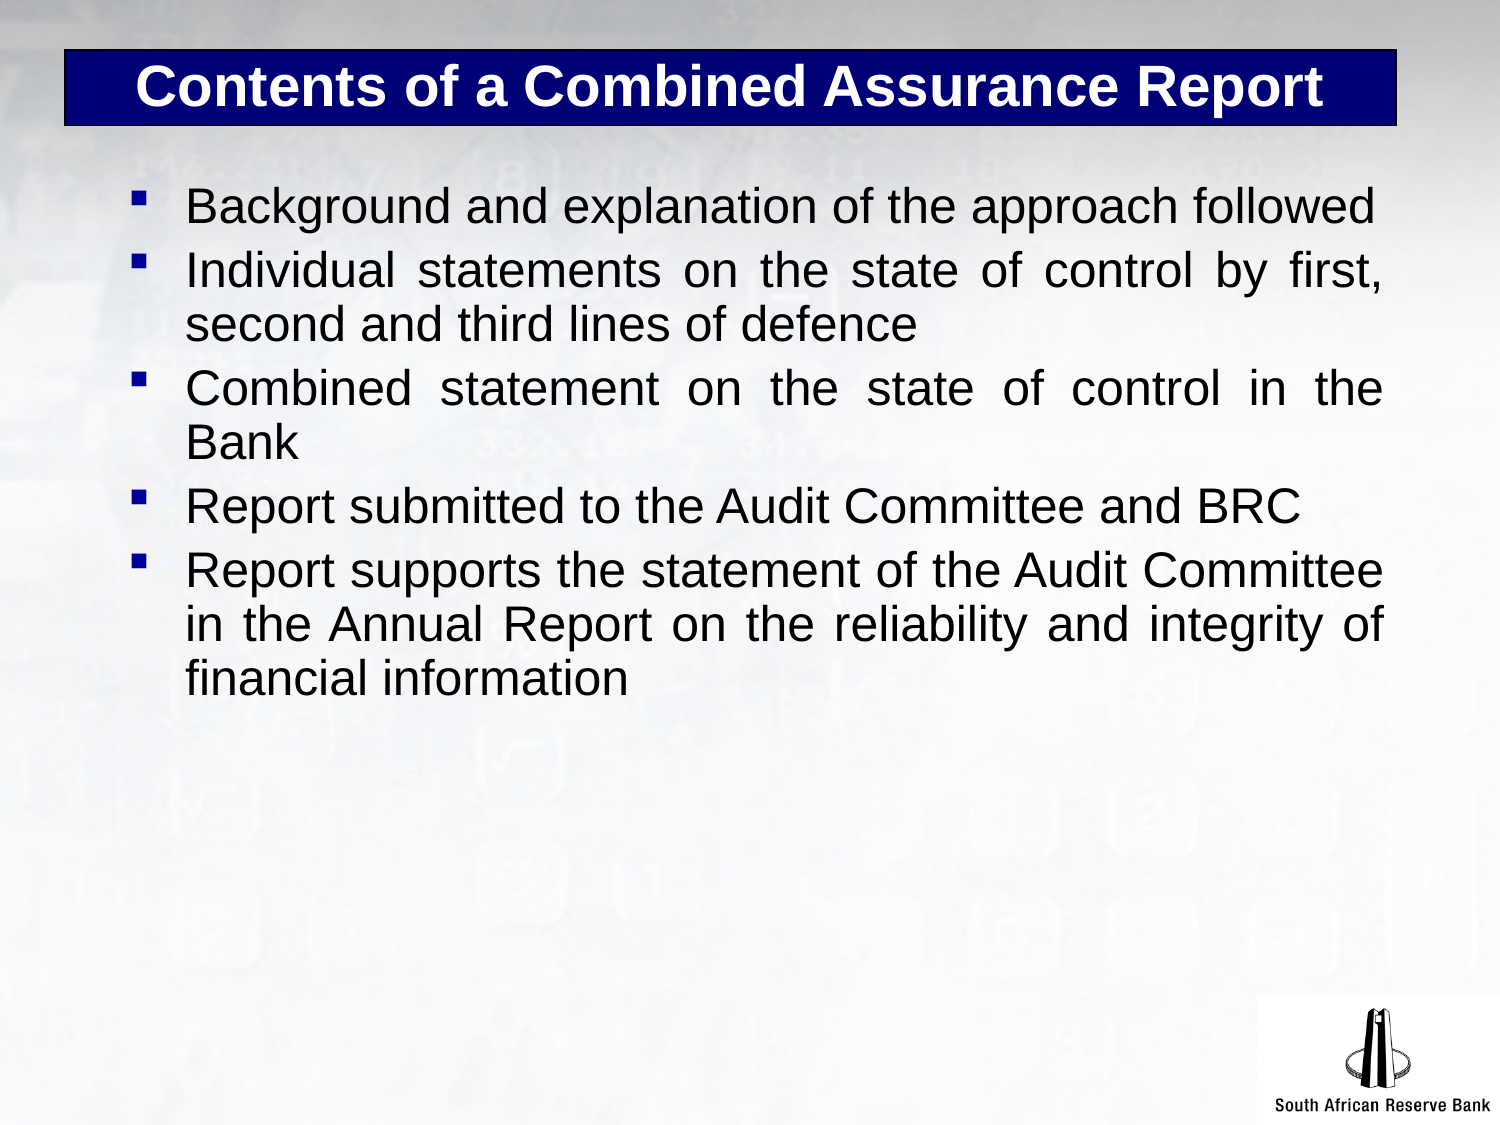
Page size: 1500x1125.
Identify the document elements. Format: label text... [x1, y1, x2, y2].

title Contents of a Combined Assurance Report [64, 49, 1397, 126]
list Background and explanation of the approach followed Individual statements on the state of control by first, second and third lines of defence Combined statement on the state of control in the Bank Report submitted to the Audit Committee and BRC Report supports the statement of the Audit Committee in the Annual Report on the reliability and integrity of financial information [52, 172, 1401, 865]
picture [0, 0, 1500, 1125]
